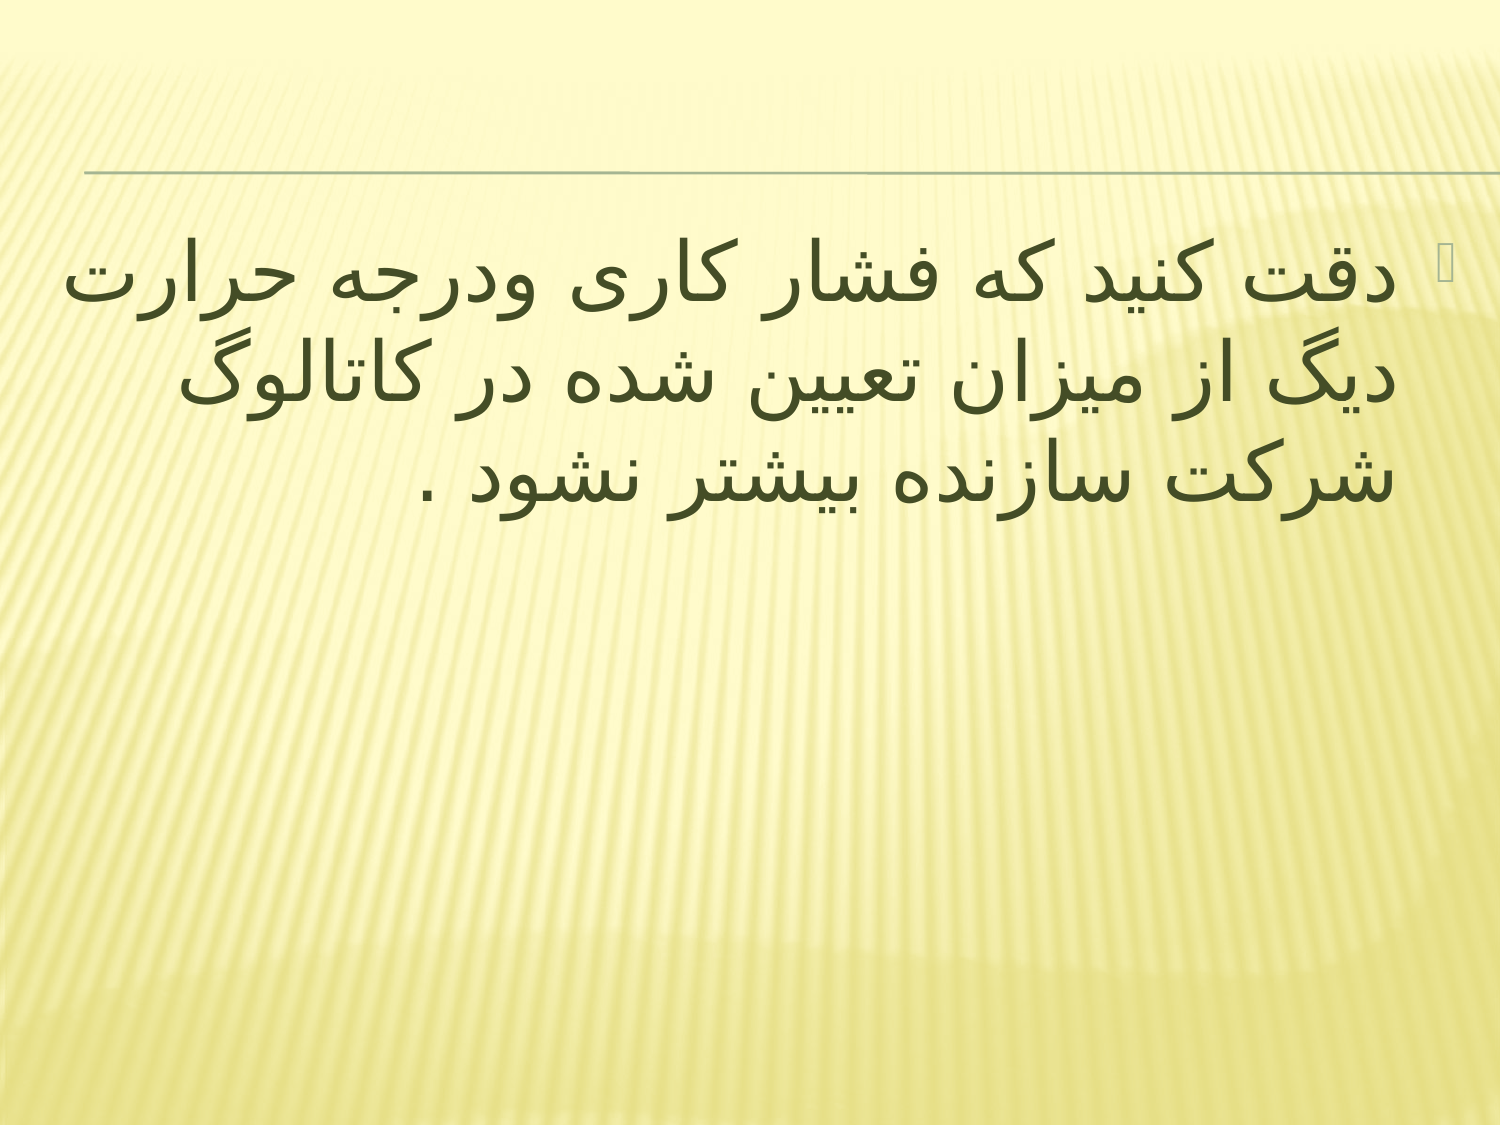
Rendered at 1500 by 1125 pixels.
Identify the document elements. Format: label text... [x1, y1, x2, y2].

list دقت کنید که فشار کاری ودرجه حرارت دیگ از میزان تعیین شده در کاتالوگ شرکت سازنده بیشتر نشود . [46, 210, 1472, 954]
